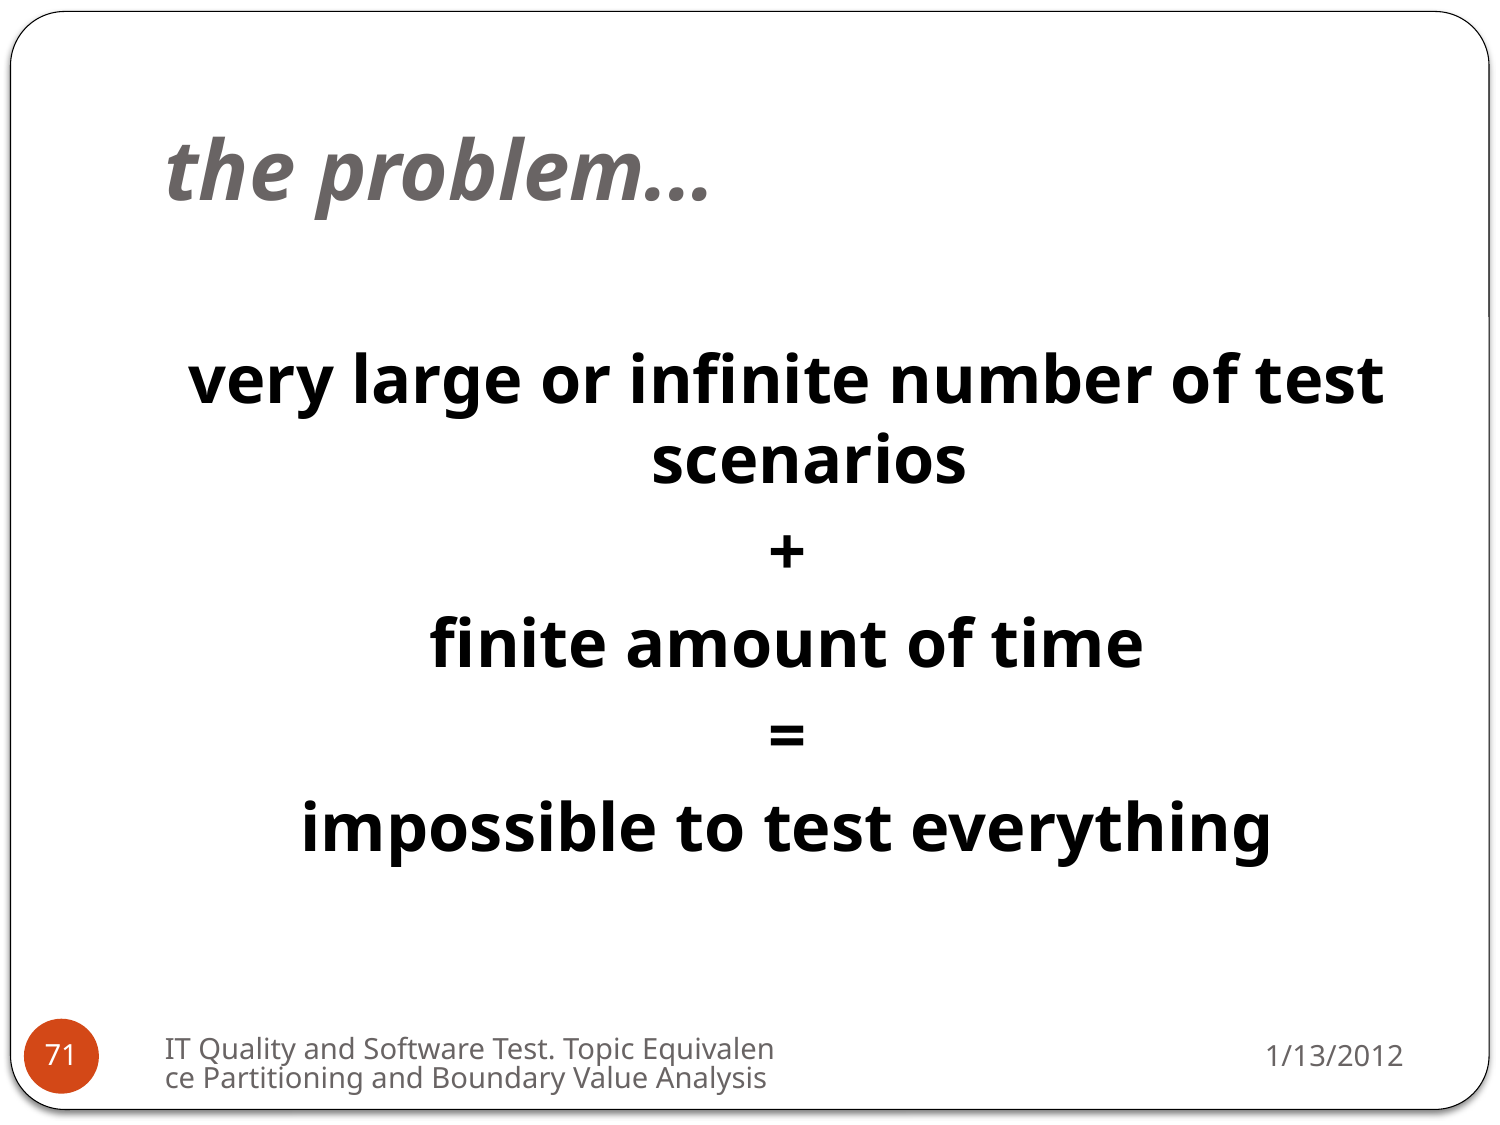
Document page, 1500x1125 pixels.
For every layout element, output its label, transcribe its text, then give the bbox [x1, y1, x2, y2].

slide_number 71 [23, 1018, 99, 1094]
title the problem... [150, 45, 1425, 233]
list very large or infinite number of test scenarios + finite amount of time = impossible to test everything [150, 237, 1425, 988]
footer IT Quality and Software Test. Topic Equivalence Partitioning and Boundary Value Analysis [150, 1012, 800, 1088]
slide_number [1012, 1015, 1419, 1094]
